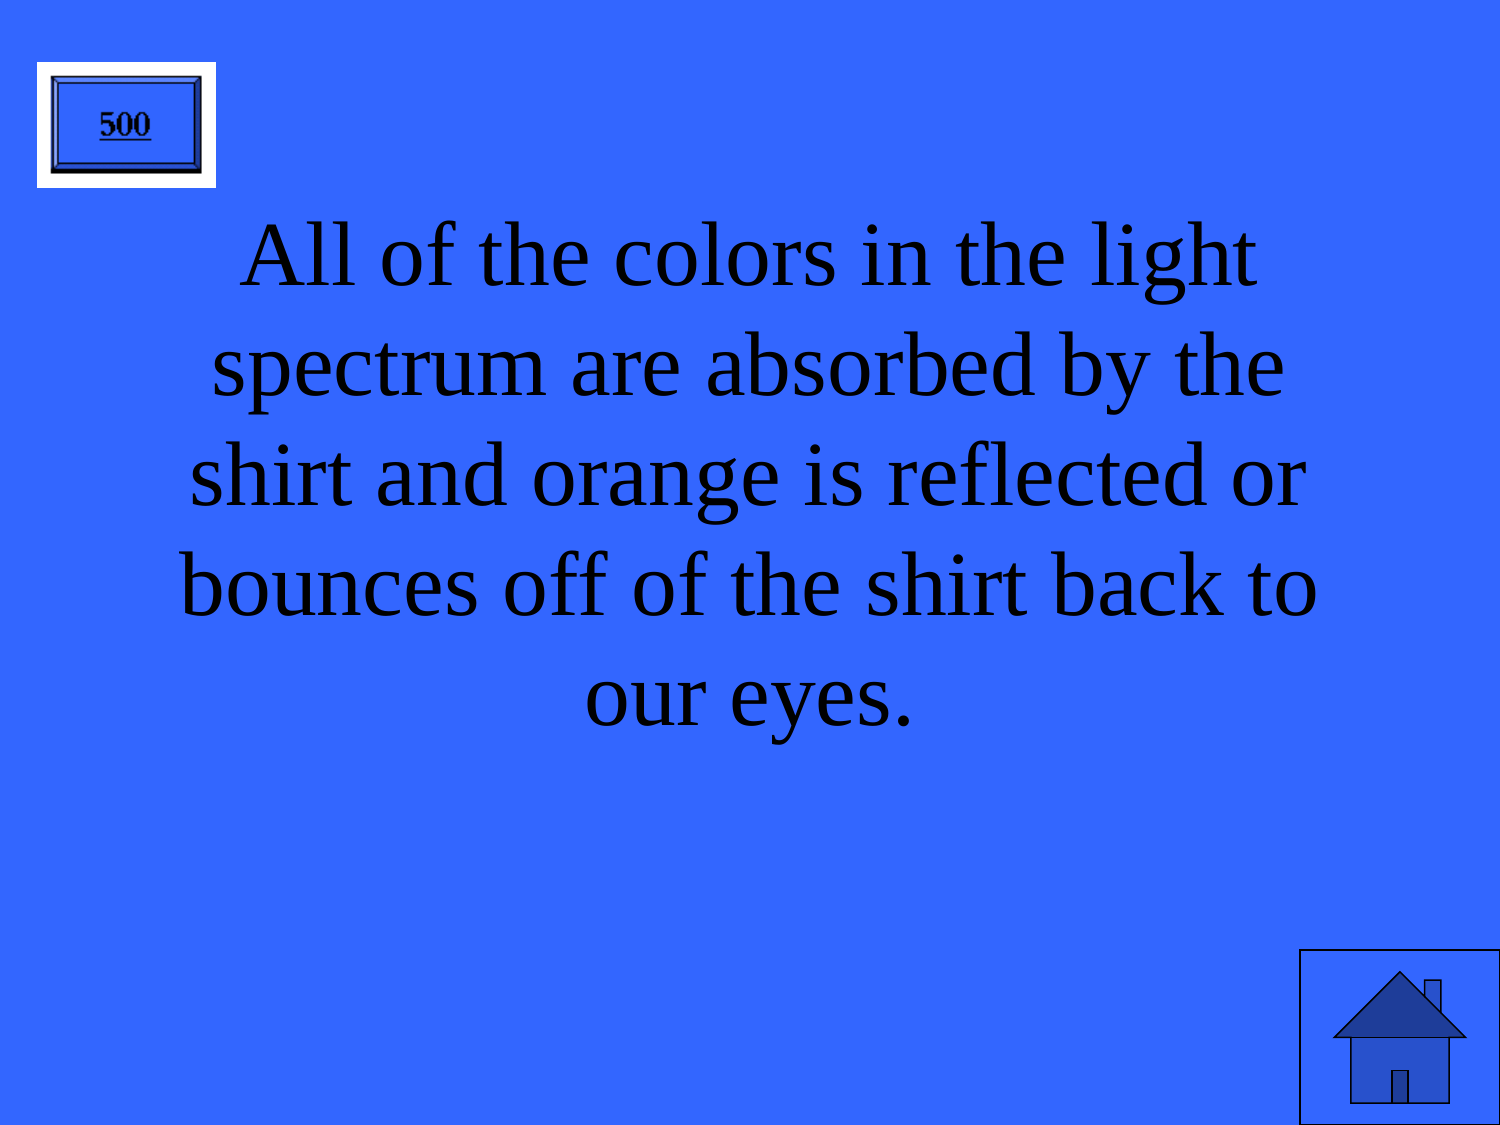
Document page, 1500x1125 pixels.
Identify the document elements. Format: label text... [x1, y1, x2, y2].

picture [37, 62, 216, 188]
text_box [1299, 950, 1500, 1125]
title All of the colors in the light spectrum are absorbed by the shirt and orange is reflected or bounces off of the shirt back to our eyes. [112, 374, 1388, 563]
